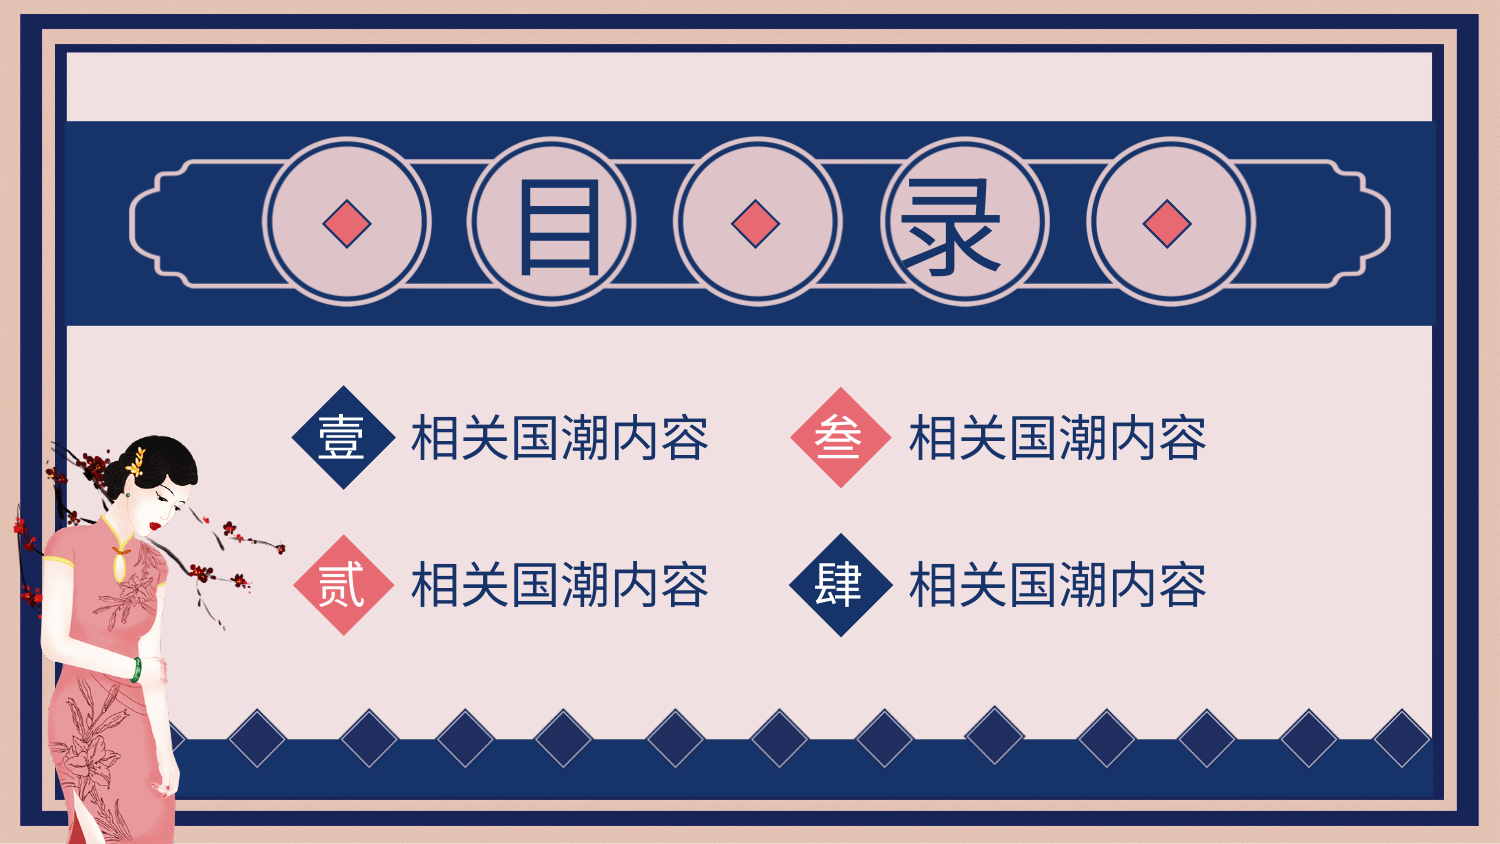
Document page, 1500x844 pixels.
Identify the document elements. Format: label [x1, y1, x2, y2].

text_box [292, 386, 728, 489]
text_box [790, 534, 1225, 636]
text_box [790, 386, 1225, 489]
picture [0, 0, 1500, 844]
text_box [300, 534, 728, 636]
